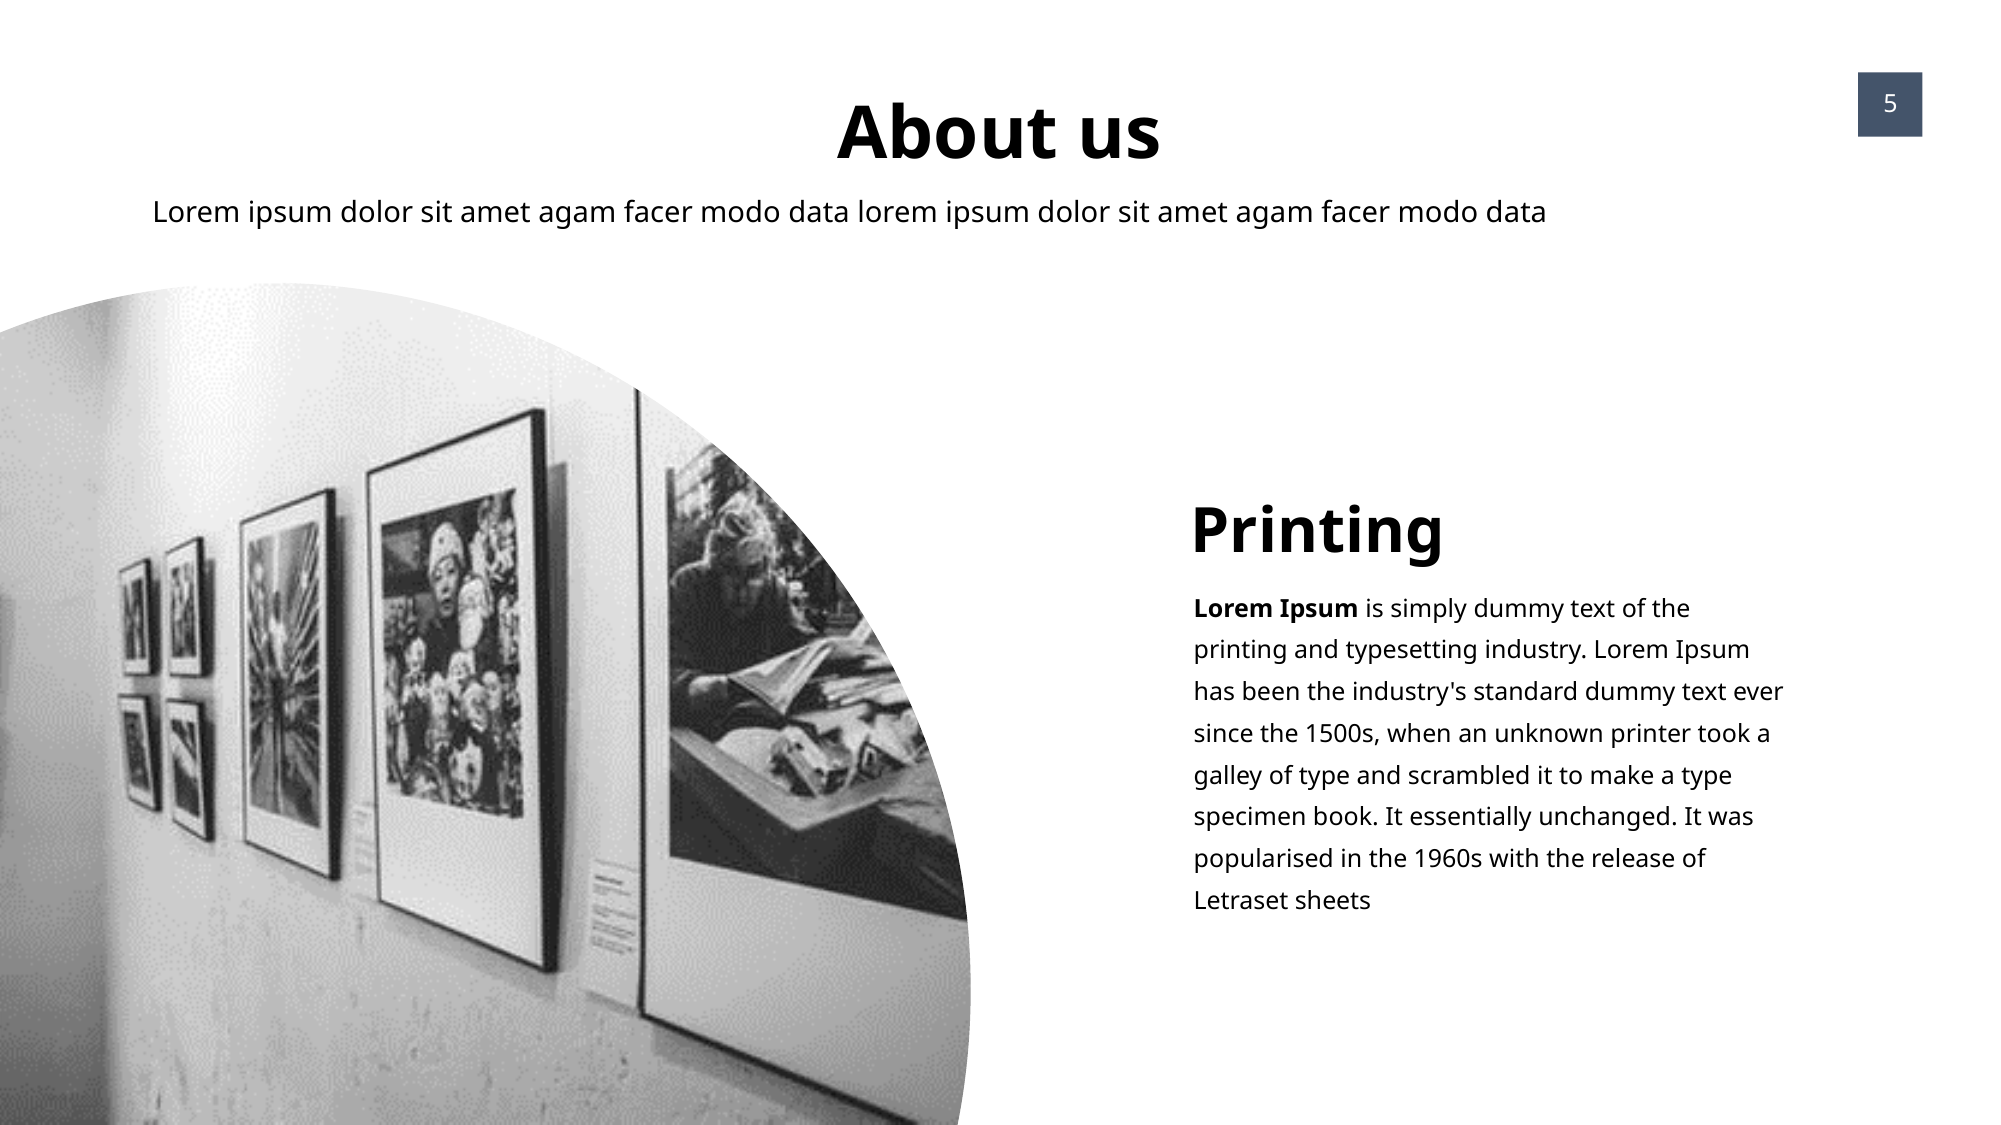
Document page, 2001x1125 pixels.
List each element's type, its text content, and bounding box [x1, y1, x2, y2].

subtitle Lorem ipsum dolor sit amet agam facer modo data lorem ipsum dolor sit amet agam facer modo data [137, 186, 1863, 227]
title About us [137, 78, 1863, 186]
picture [0, 282, 971, 1125]
text_box Printing [1175, 482, 1460, 573]
slide_number 5 [1863, 78, 1927, 130]
text_box Lorem Ipsum is simply dummy text of the printing and typesetting industry. Lorem Ipsum has been the industry's standard dummy text ever since the 1500s, when an unknown printer took a galley of type and scrambled it to make a type specimen book. It essentially unchanged. It was popularised in the 1960s with the release of Letraset sheets [1178, 573, 1807, 922]
